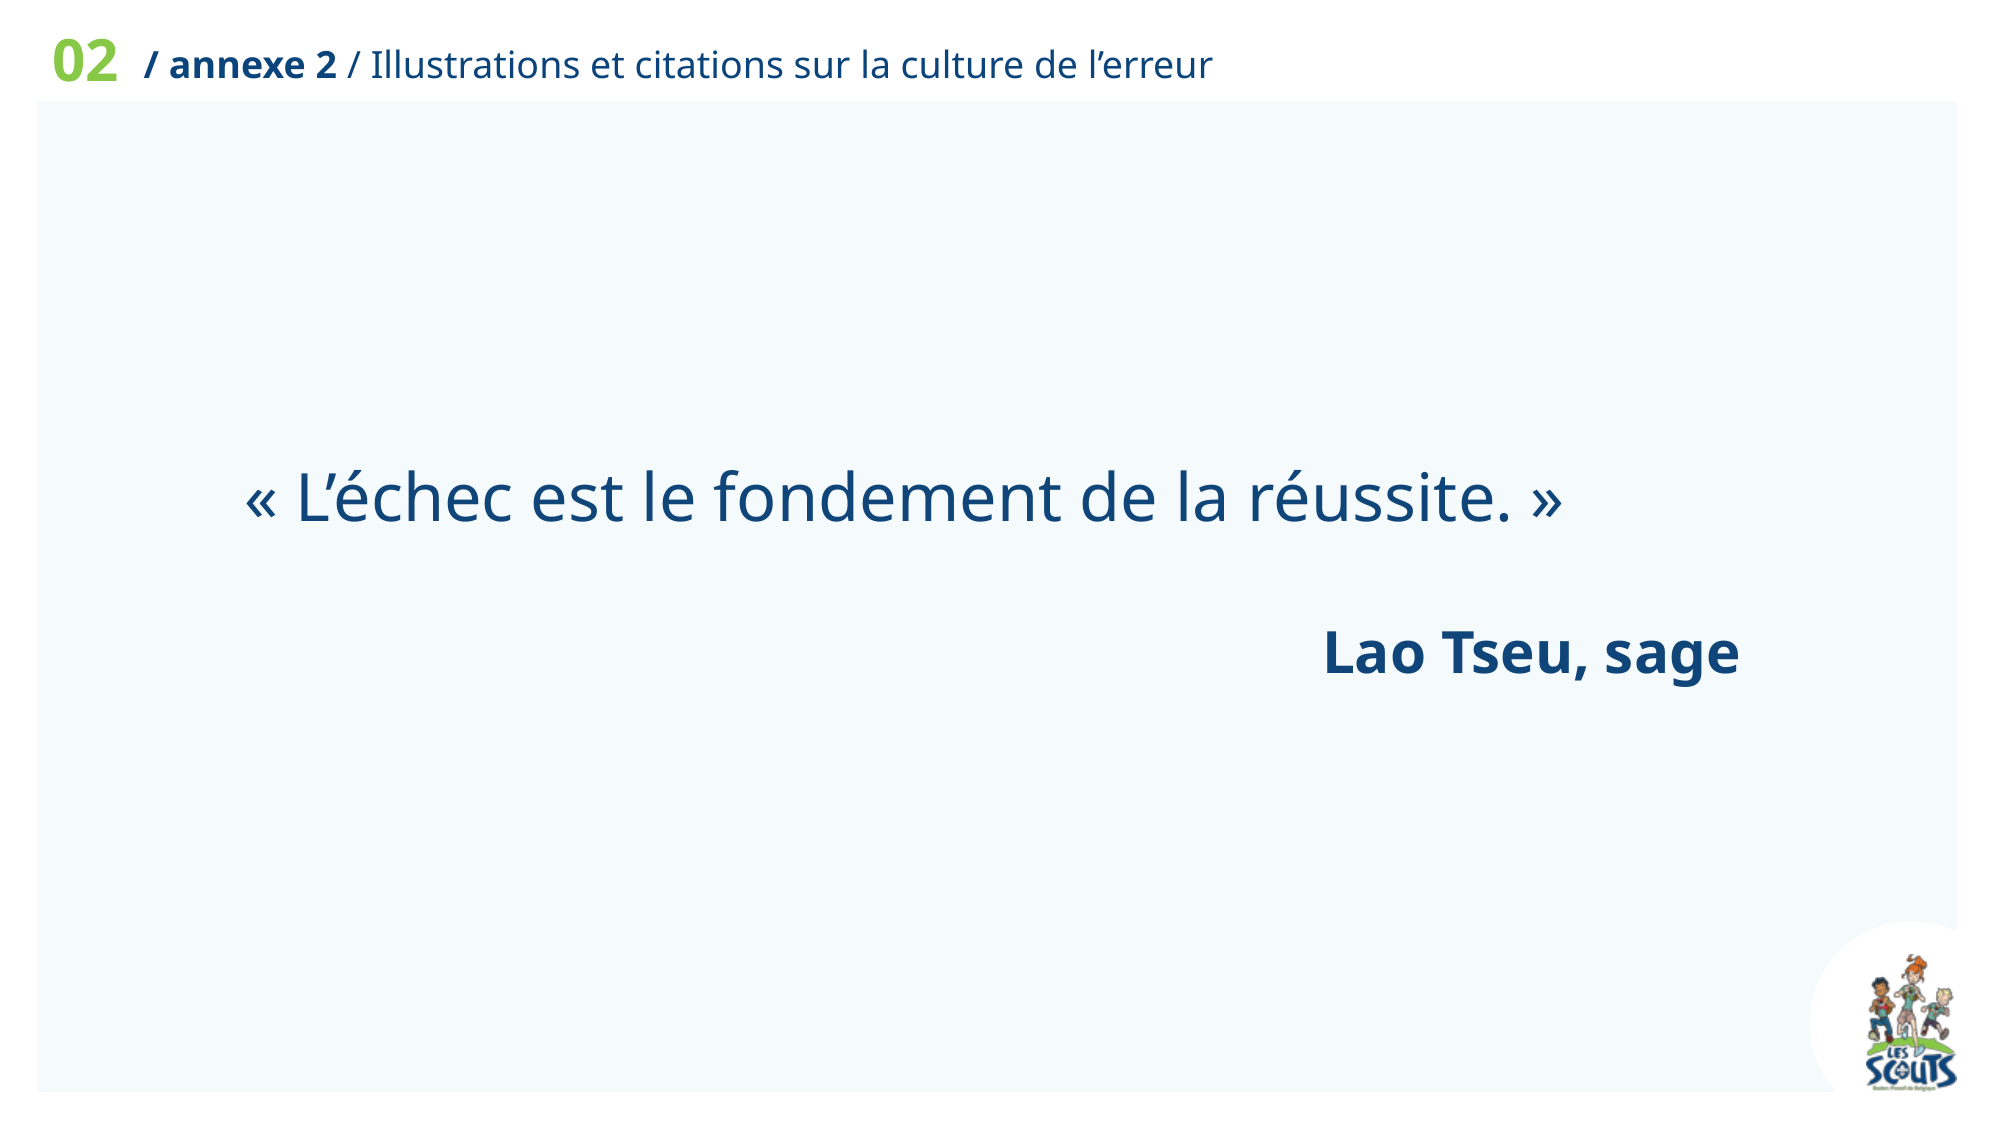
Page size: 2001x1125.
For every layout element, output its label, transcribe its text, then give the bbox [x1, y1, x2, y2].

text_box 02 [37, 15, 151, 101]
text_box / annexe 2 / Illustrations et citations sur la culture de l’erreur [151, 33, 1310, 94]
picture [1866, 954, 1957, 1092]
text_box « L’échec est le fondement de la réussite. » Lao Tseu, sage [229, 447, 1756, 693]
